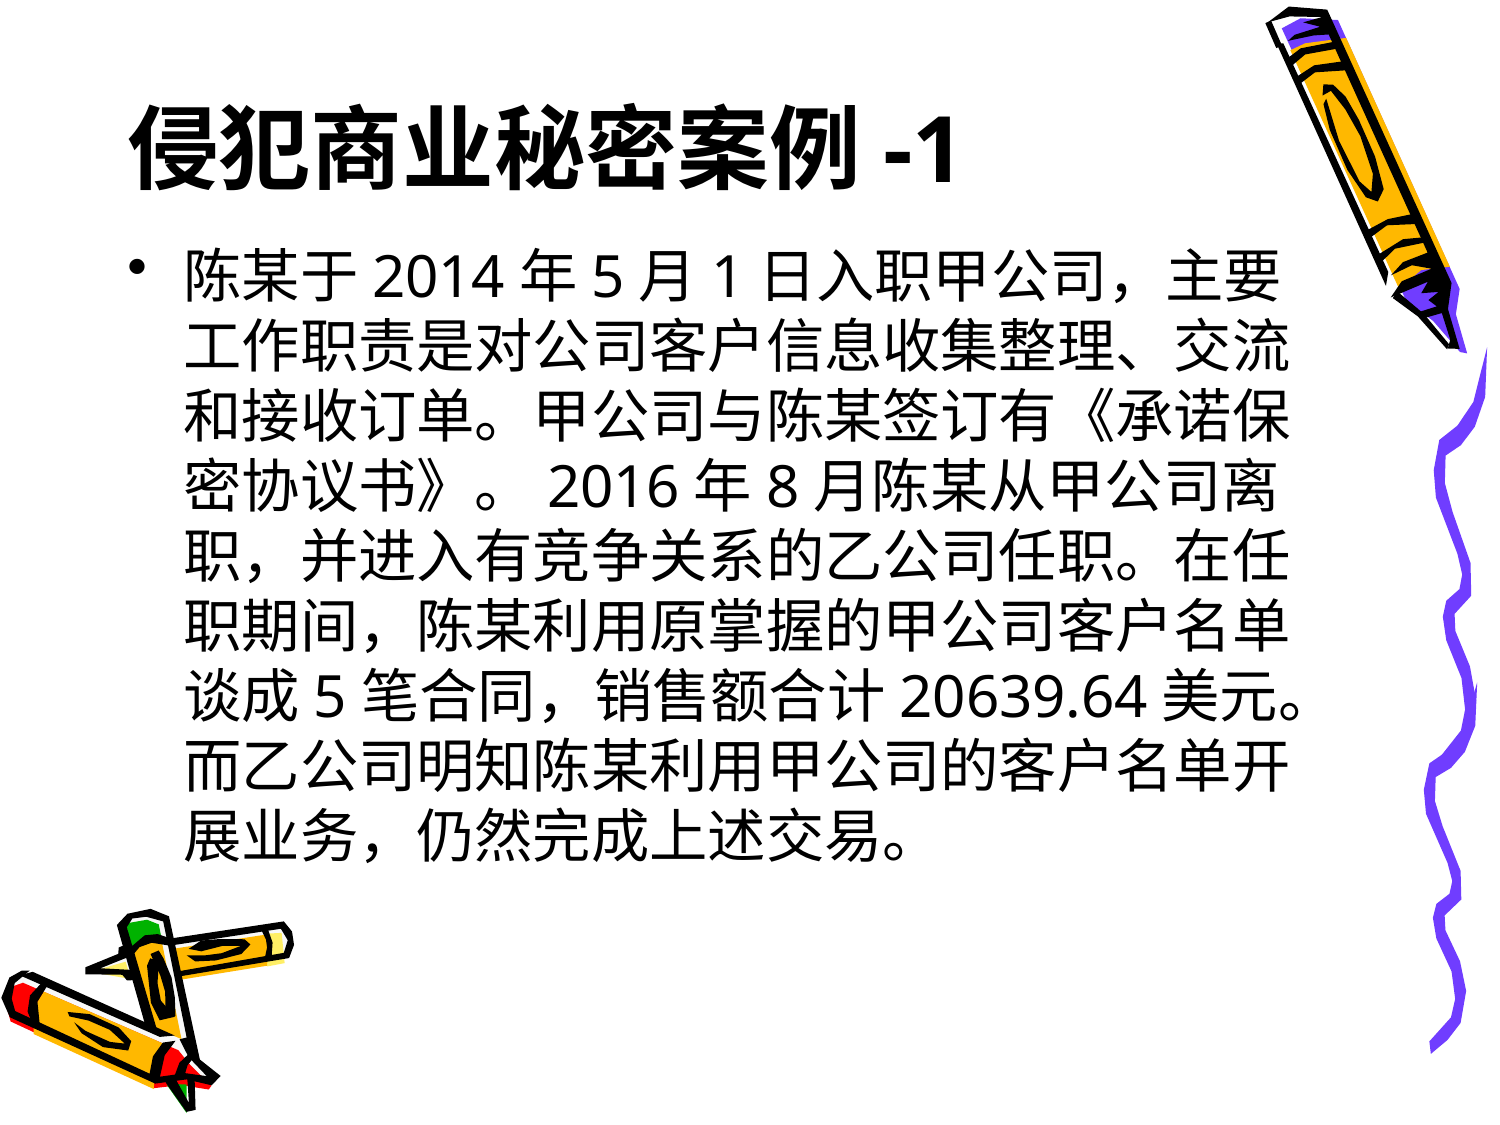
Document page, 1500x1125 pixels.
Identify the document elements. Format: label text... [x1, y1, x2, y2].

title 侵犯商业秘密案例-1 [112, 24, 1240, 209]
list 陈某于2014年5月1日入职甲公司，主要工作职责是对公司客户信息收集整理、交流和接收订单。甲公司与陈某签订有《承诺保密协议书》。2016年8月陈某从甲公司离职，并进入有竞争关系的乙公司任职。在任职期间，陈某利用原掌握的甲公司客户名单谈成5笔合同，销售额合计20639.64美元。而乙公司明知陈某利用甲公司的客户名单开展业务，仍然完成上述交易。 [112, 231, 1330, 988]
